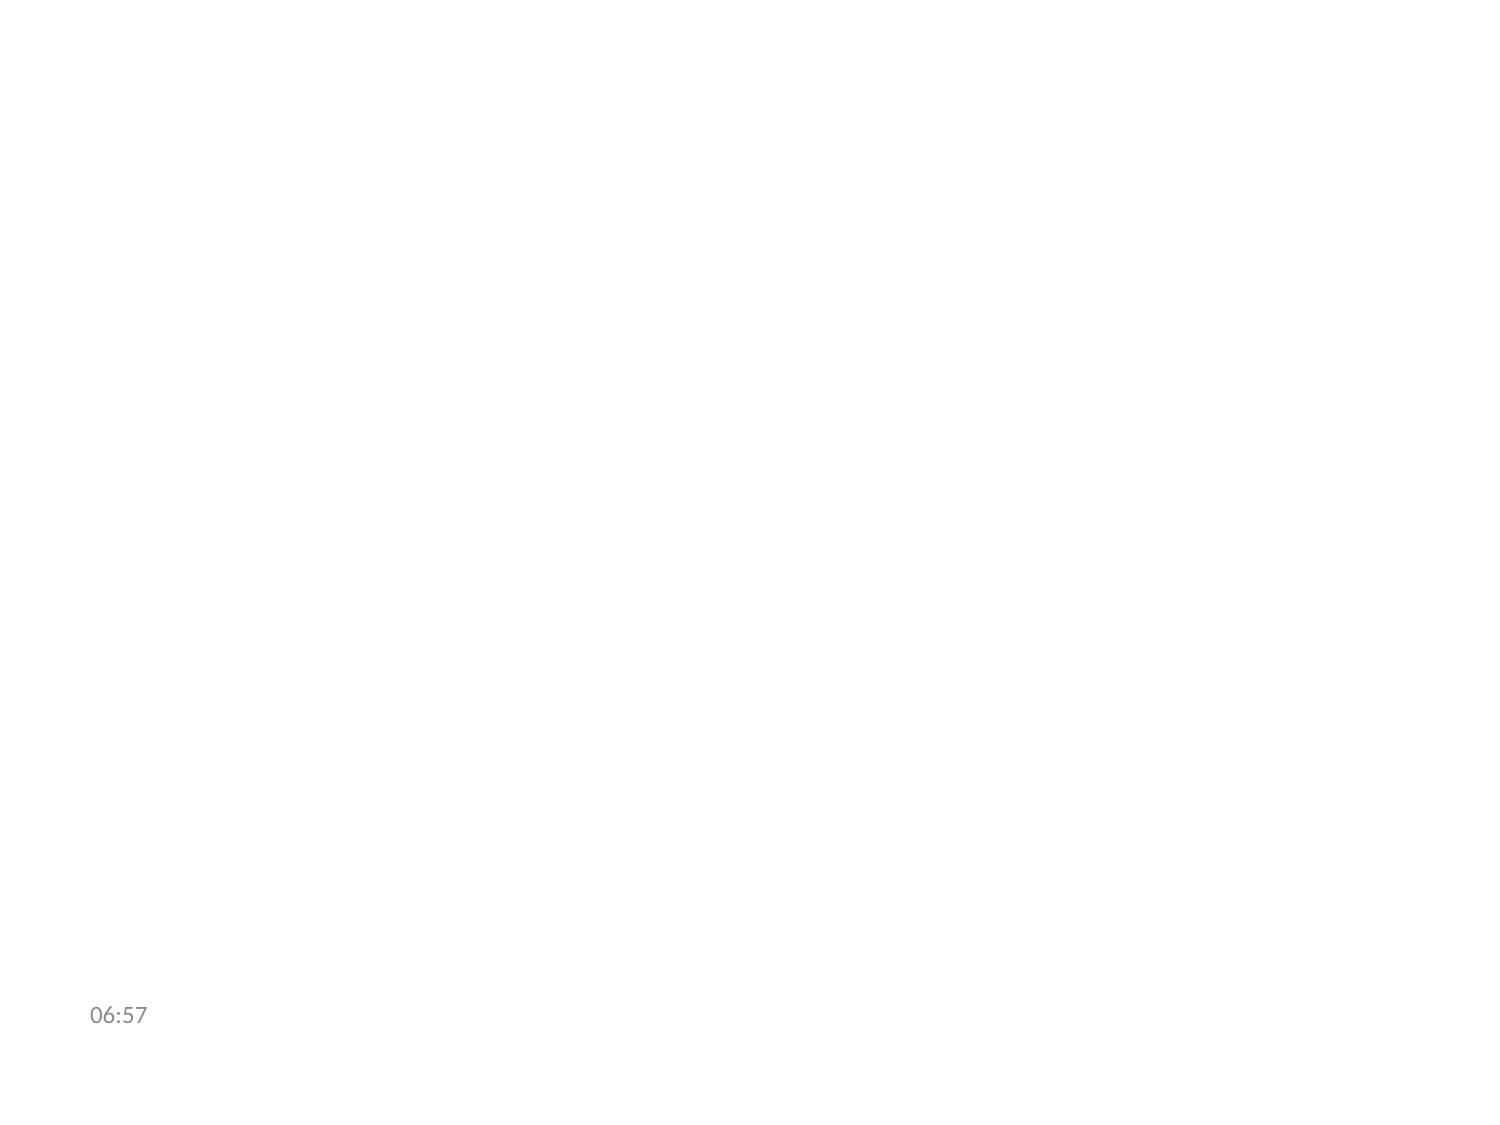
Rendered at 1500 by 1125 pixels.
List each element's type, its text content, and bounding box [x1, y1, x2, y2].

text_box 15:35 [75, 983, 425, 1044]
